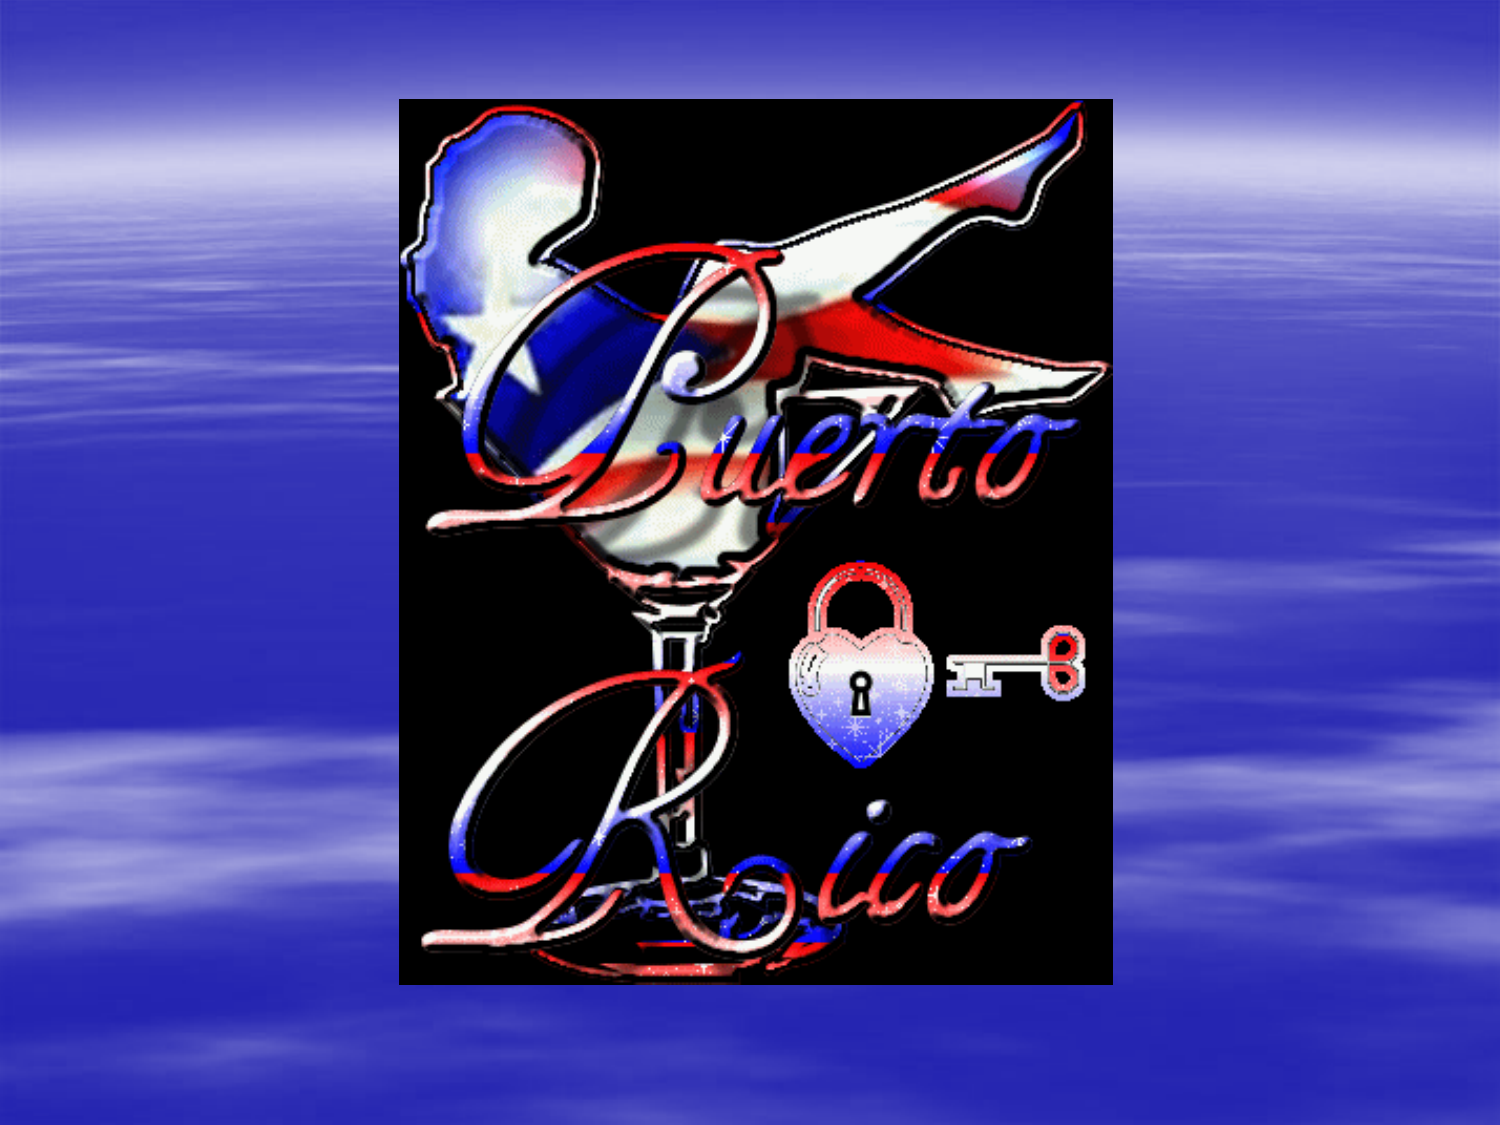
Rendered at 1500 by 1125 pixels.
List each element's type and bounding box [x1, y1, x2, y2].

picture [399, 99, 1113, 985]
